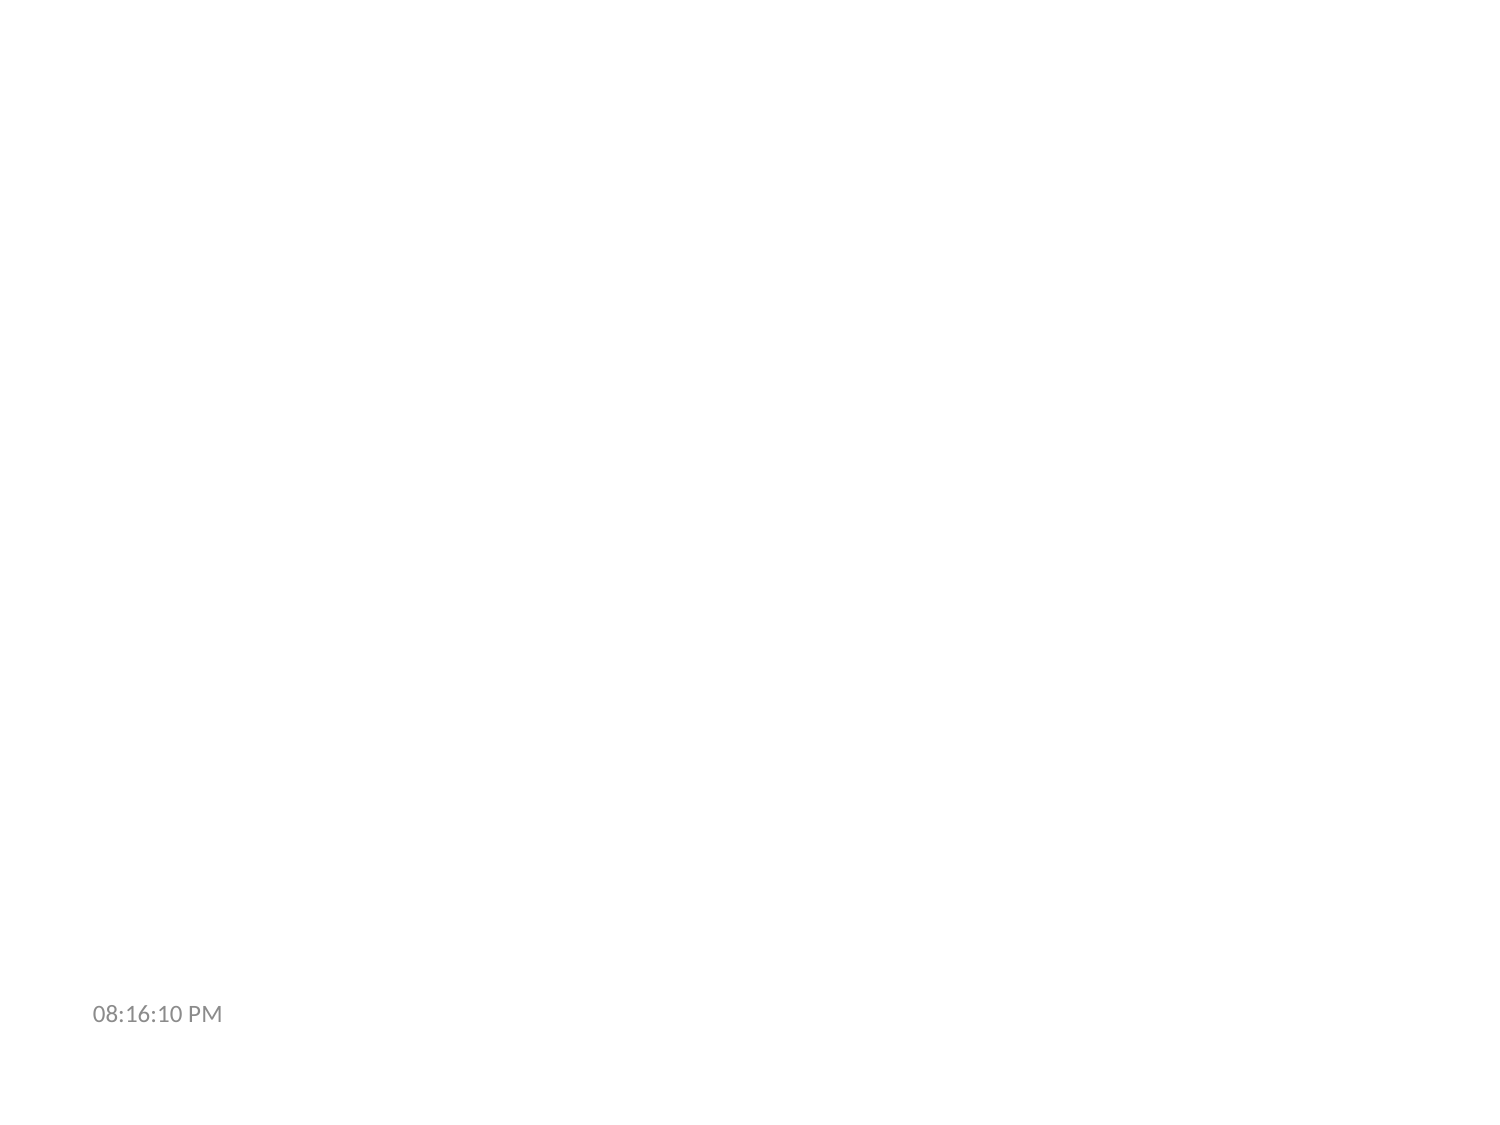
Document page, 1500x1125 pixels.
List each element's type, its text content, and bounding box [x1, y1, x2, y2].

text_box 3:35:09 PM [77, 982, 428, 1043]
